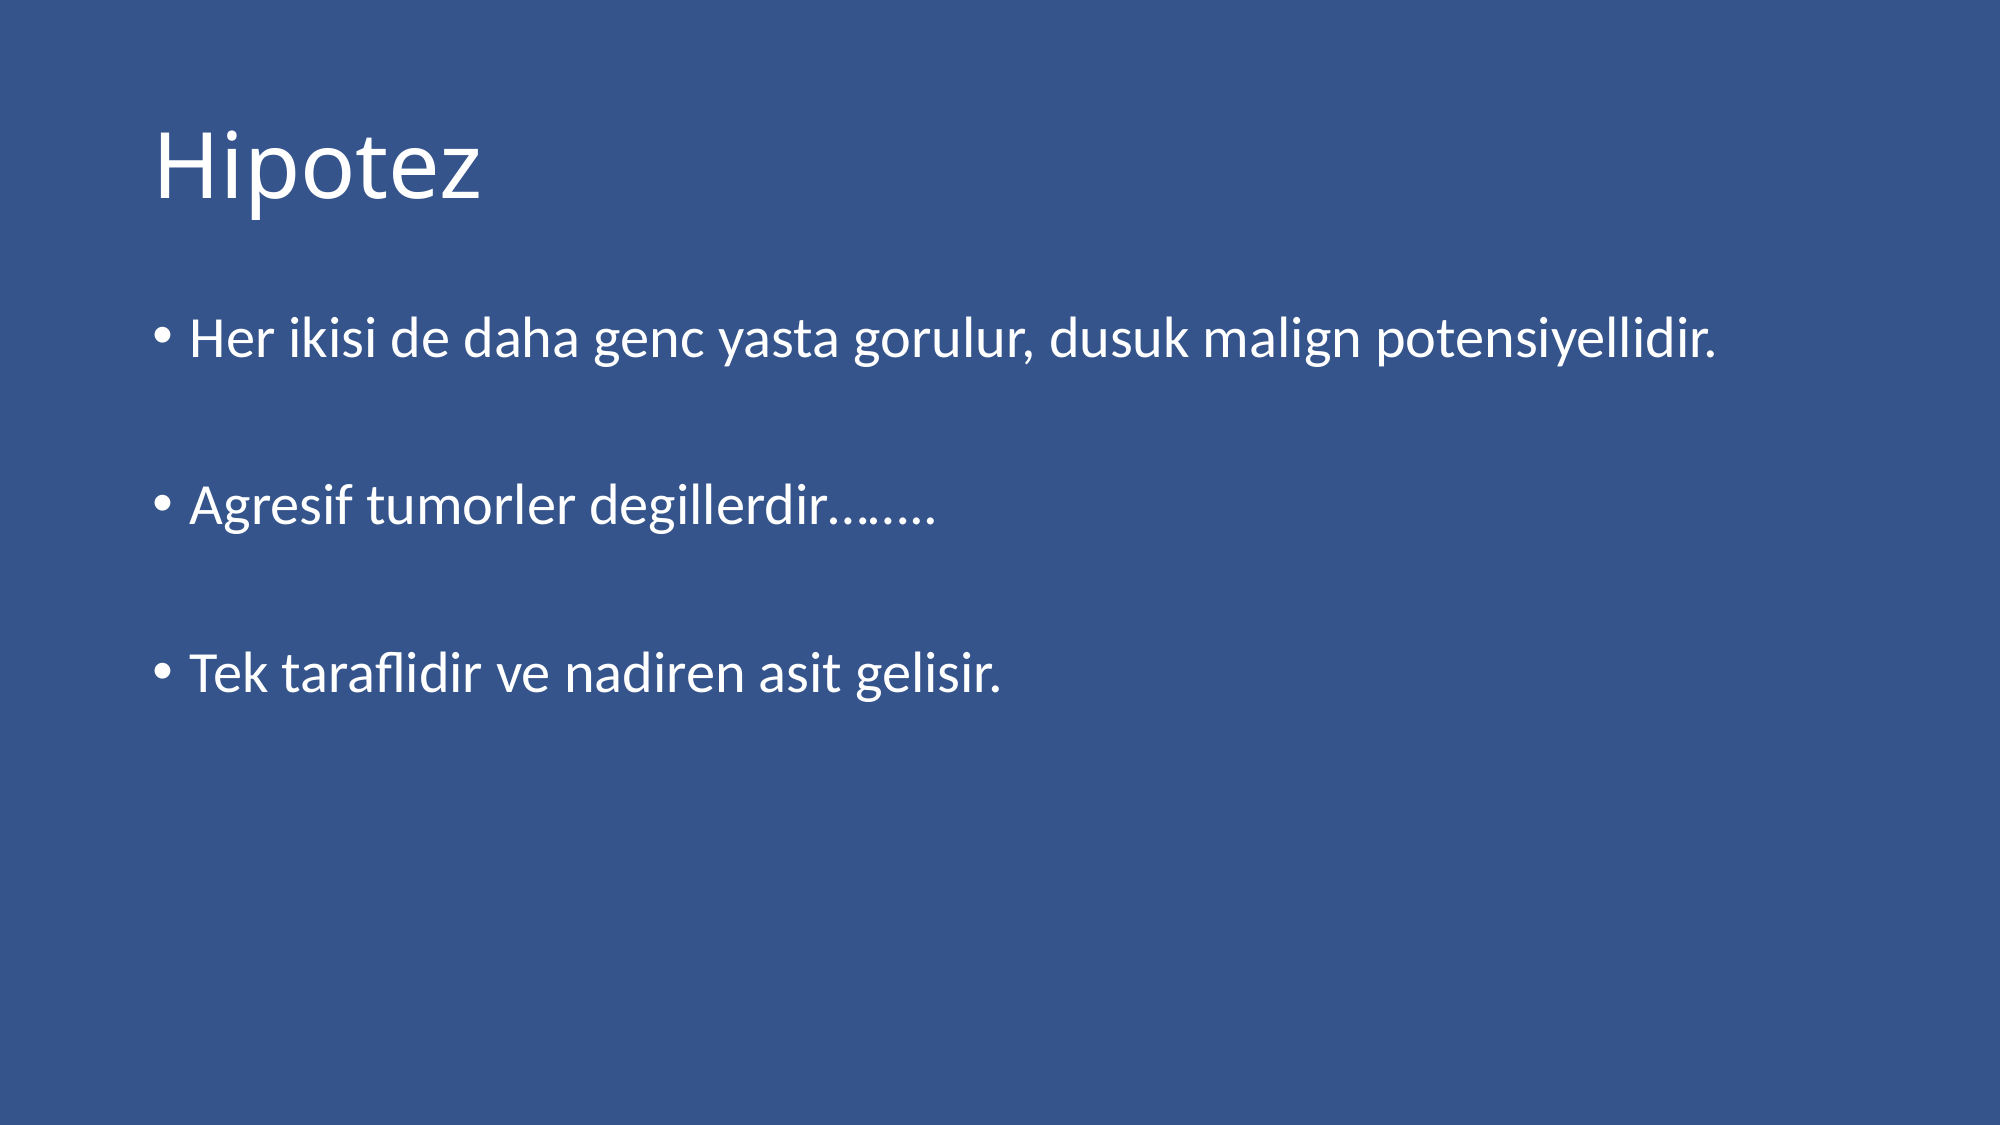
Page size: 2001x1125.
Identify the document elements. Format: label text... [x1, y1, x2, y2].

title Hipotez [137, 59, 1863, 278]
list Her ikisi de daha genc yasta gorulur, dusuk malign potensiyellidir. Agresif tumorler degillerdir…….. Tek taraflidir ve nadiren asit gelisir. [137, 299, 1863, 1014]
